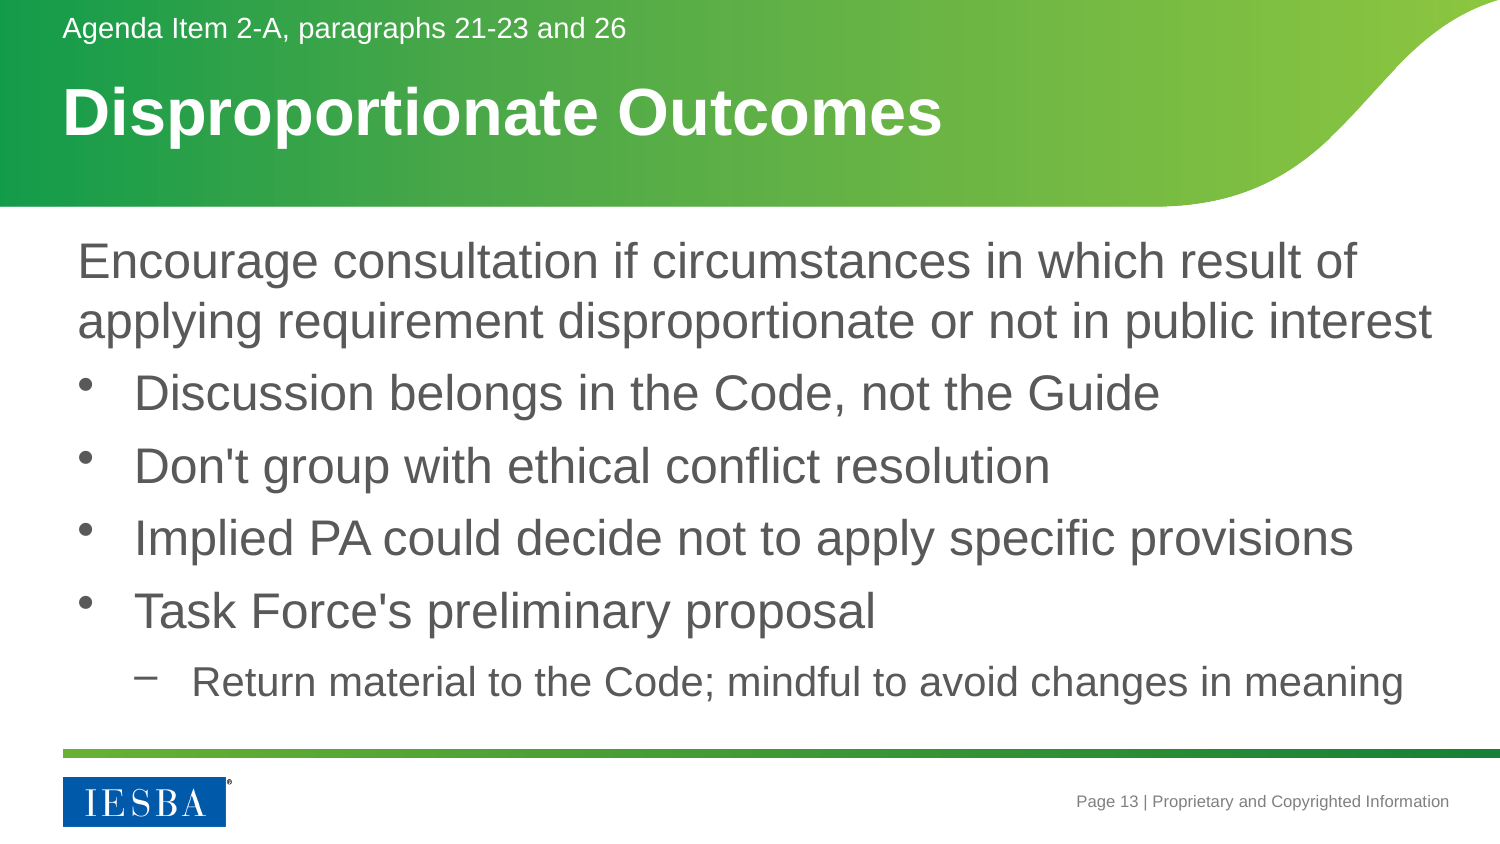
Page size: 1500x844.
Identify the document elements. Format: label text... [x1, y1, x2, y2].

title Disproportionate Outcomes [62, 75, 1300, 142]
picture [63, 777, 232, 827]
subtitle Agenda Item 2-A, paragraphs 21-23 and 26 [62, 9, 650, 35]
picture [0, 0, 1500, 207]
list Encourage consultation if circumstances in which result of applying requirement disproportionate or not in public interest Discussion belongs in the Code, not the Guide Don't group with ethical conflict resolution Implied PA could decide not to apply specific provisions Task Force's preliminary proposal Return material to the Code; mindful to avoid changes in meaning [62, 220, 1463, 724]
